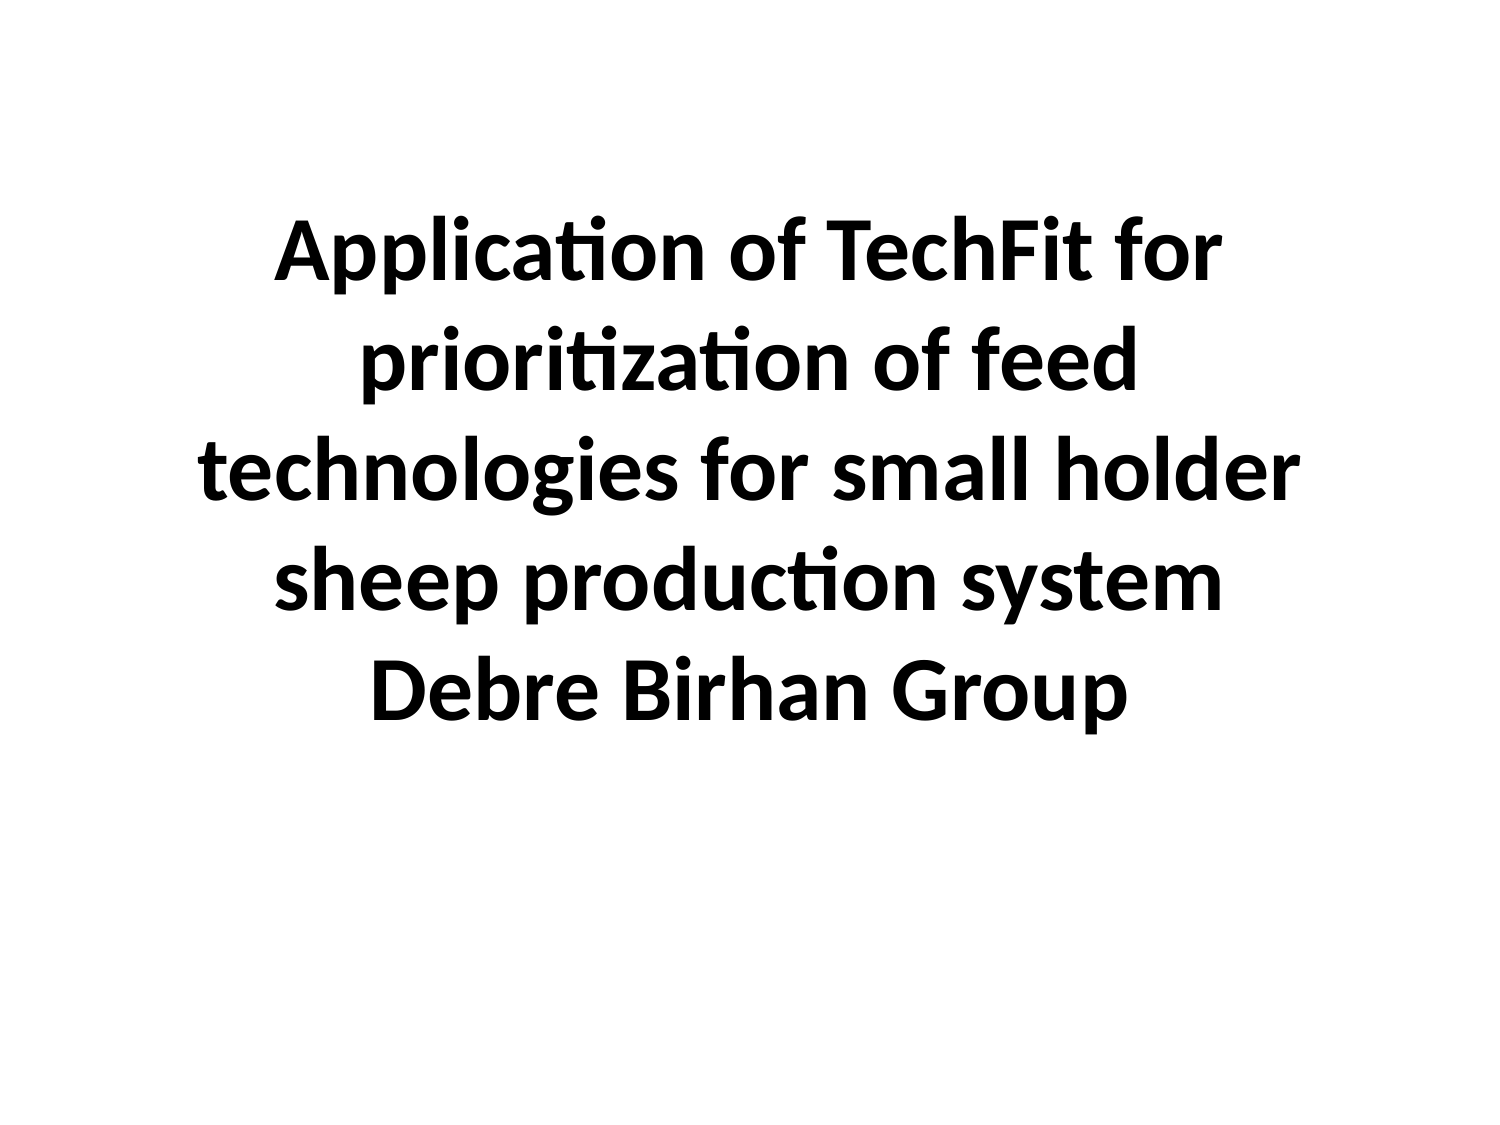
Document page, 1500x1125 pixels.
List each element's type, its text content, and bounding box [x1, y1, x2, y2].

title Application of TechFit for prioritization of feed technologies for small holder sheep production system Debre Birhan Group [112, 174, 1388, 863]
